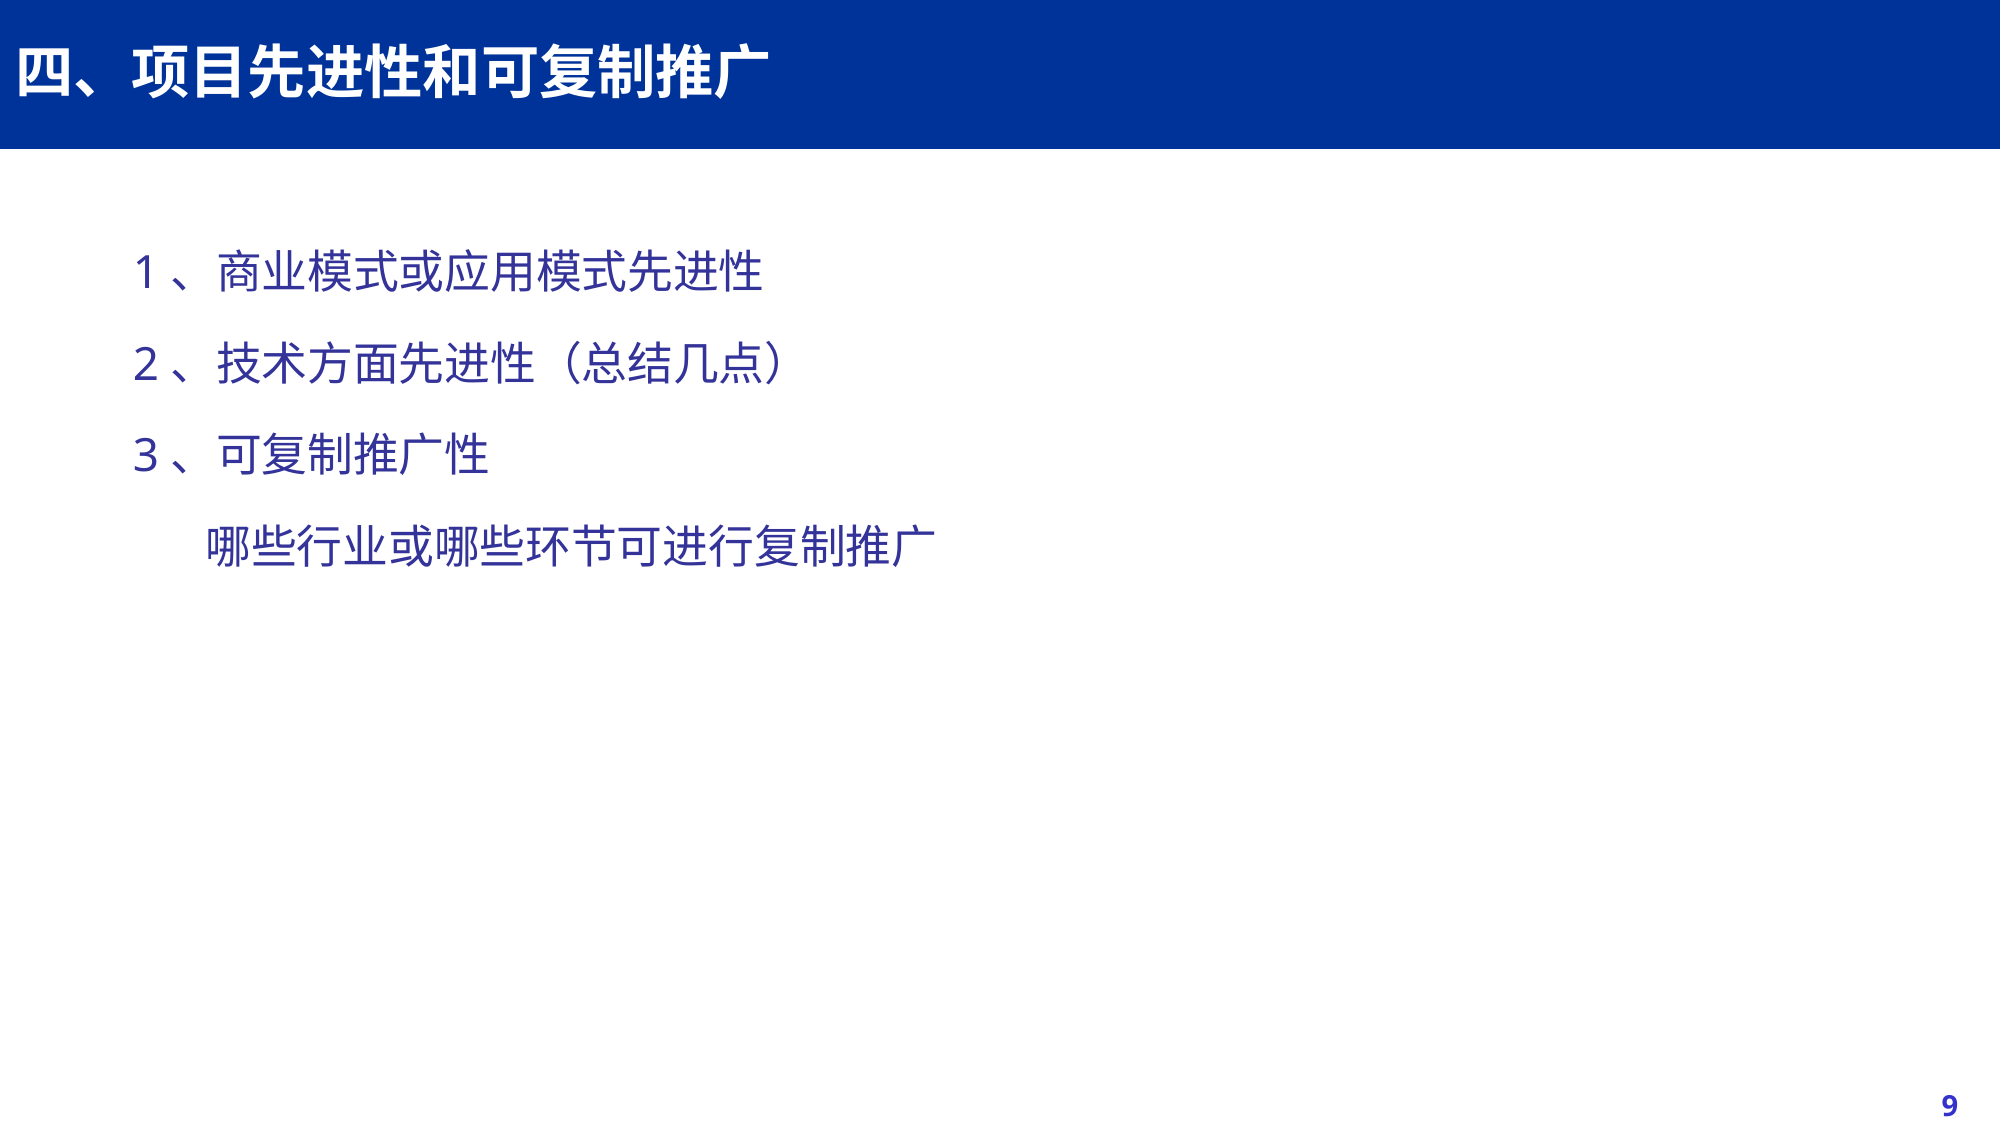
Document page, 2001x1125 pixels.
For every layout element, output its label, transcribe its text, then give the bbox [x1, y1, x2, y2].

text_box 1、商业模式或应用模式先进性 2、技术方面先进性（总结几点） 3、可复制推广性 哪些行业或哪些环节可进行复制推广 [43, 208, 1851, 581]
title 四、项目先进性和可复制推广 [0, 0, 2000, 145]
